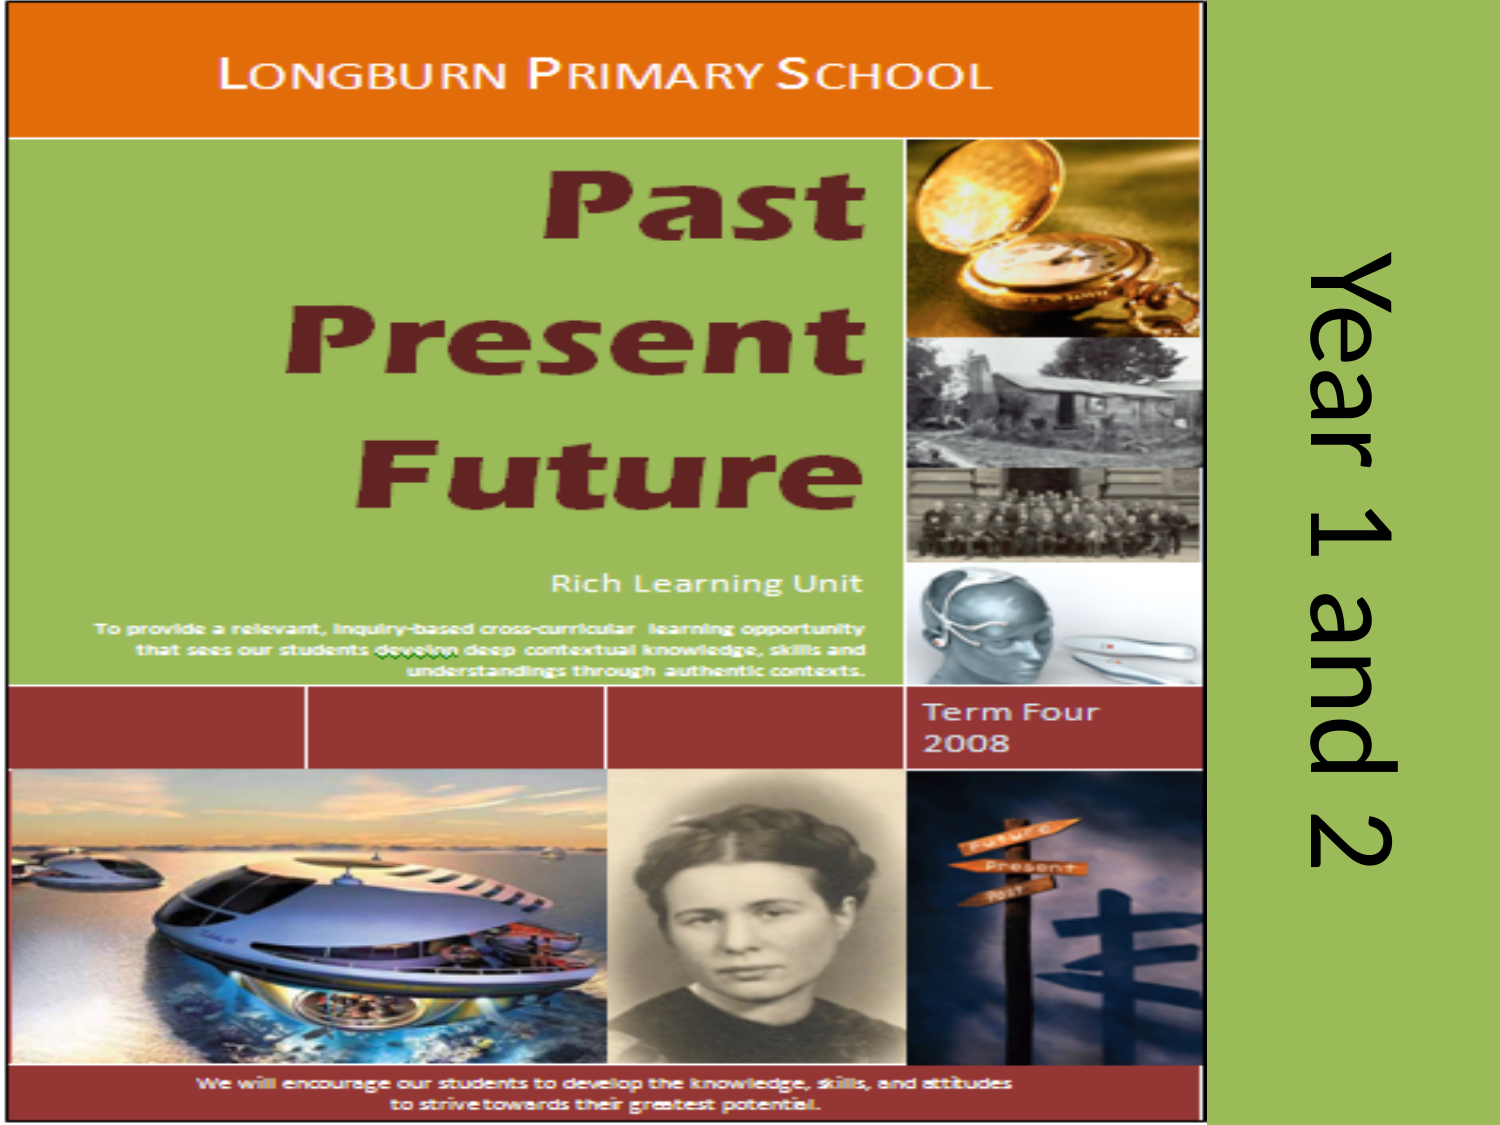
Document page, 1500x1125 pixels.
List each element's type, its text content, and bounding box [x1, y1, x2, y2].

text_box Year 1 and 2 [1279, 105, 1444, 1020]
picture [0, 0, 1208, 1125]
